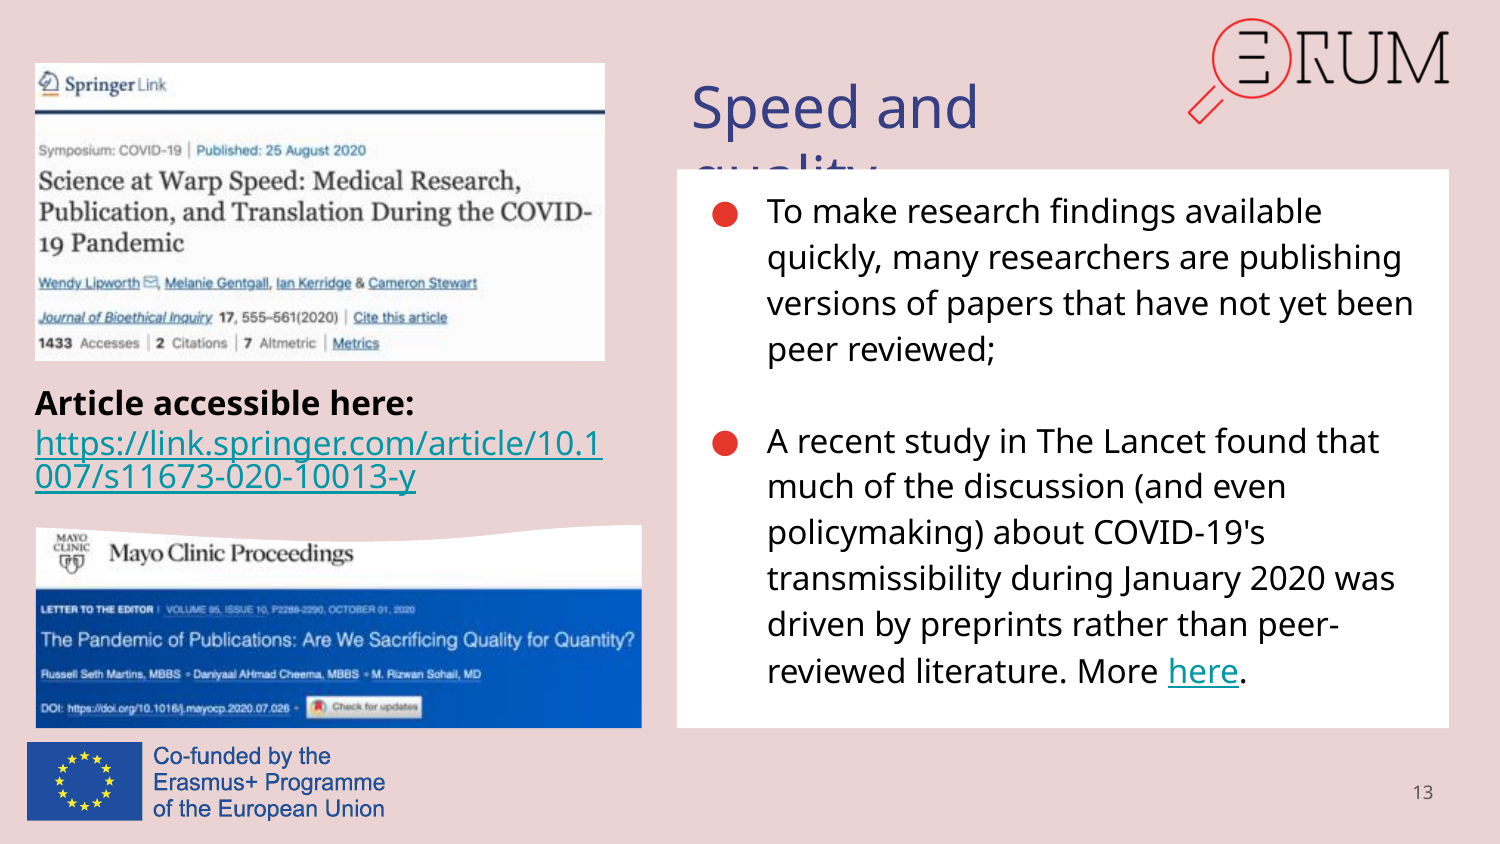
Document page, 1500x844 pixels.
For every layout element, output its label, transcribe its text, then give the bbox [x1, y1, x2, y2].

picture [27, 742, 385, 821]
title Speed and quality [676, 55, 1168, 150]
picture [1136, 0, 1500, 137]
list To make research findings available quickly, many researchers are publishing versions of papers that have not yet been peer reviewed; A recent study in The Lancet found that much of the discussion (and even policymaking) about COVID-19's transmissibility during January 2020 was driven by preprints rather than peer-reviewed literature. More here. [676, 169, 1449, 729]
picture [35, 524, 642, 729]
slide_number 13 [1358, 761, 1449, 826]
picture [35, 63, 605, 361]
text_box Article accessible here: https://link.springer.com/article/10.1007/s11673-020-10013-y [19, 374, 626, 515]
